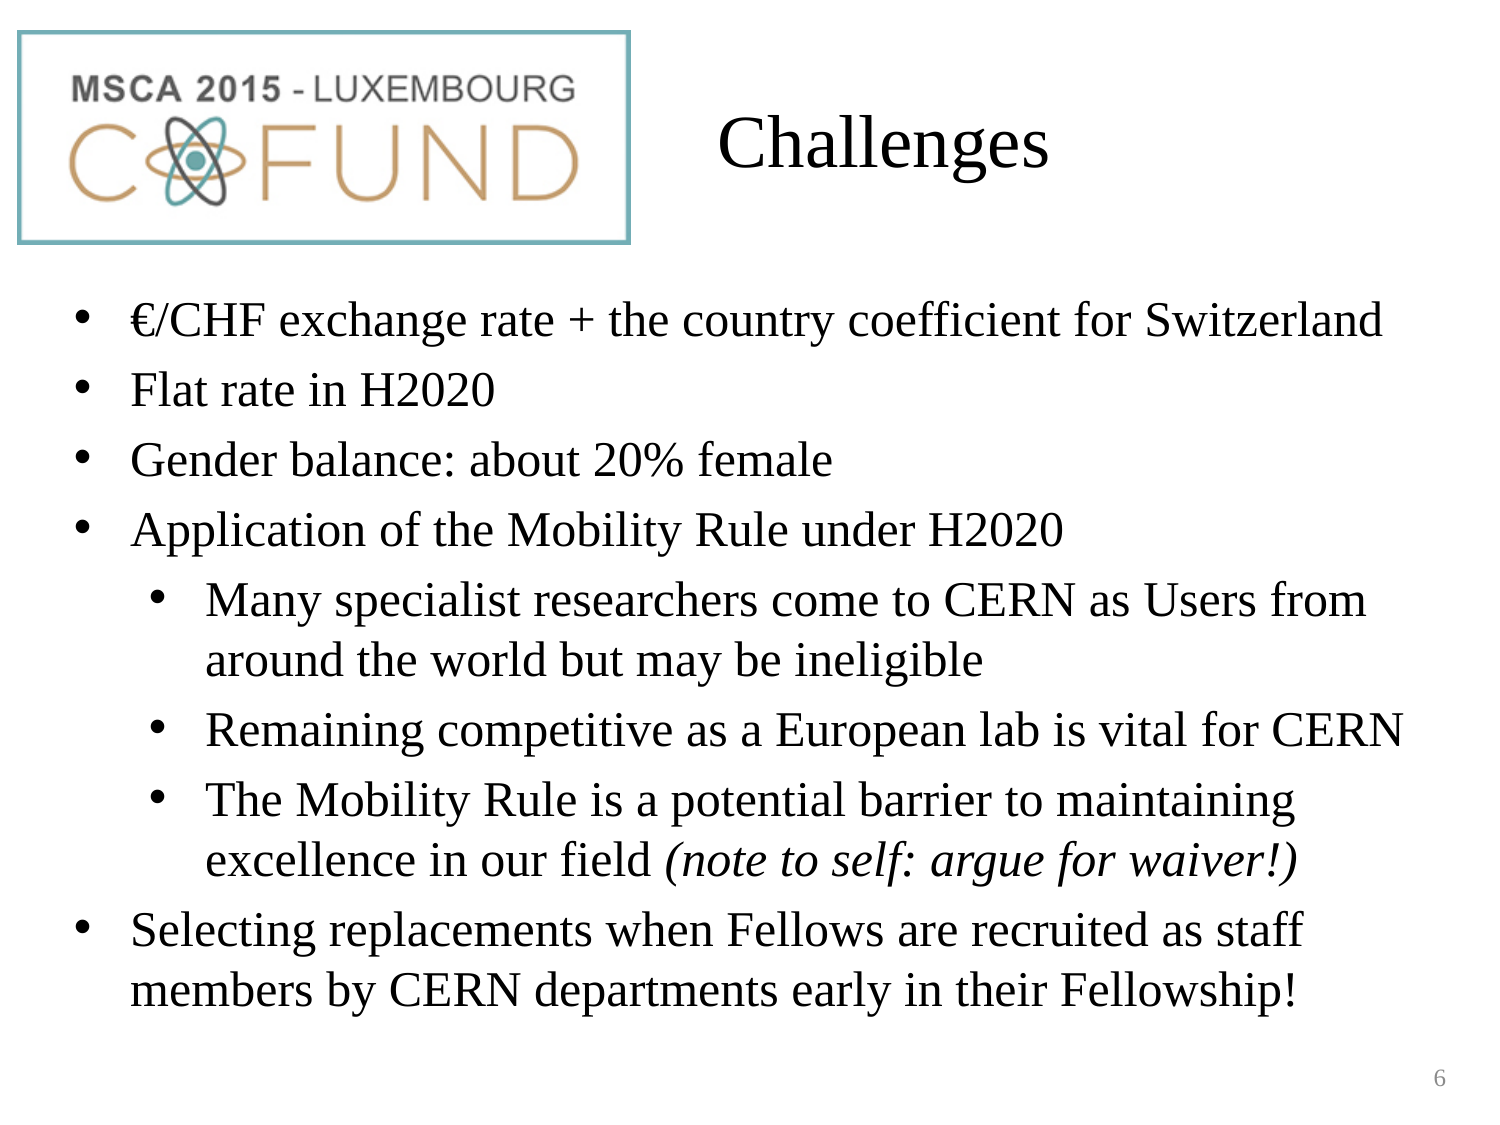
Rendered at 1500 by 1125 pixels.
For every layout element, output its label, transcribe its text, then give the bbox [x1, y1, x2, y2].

text_box Challenges [702, 30, 1483, 245]
subtitle €/CHF exchange rate + the country coefficient for Switzerland Flat rate in H2020 Gender balance: about 20% female Application of the Mobility Rule under H2020 Many specialist researchers come to CERN as Users from around the world but may be ineligible Remaining competitive as a European lab is vital for CERN The Mobility Rule is a potential barrier to maintaining excellence in our field (note to self: argue for waiver!) Selecting replacements when Fellows are recruited as staff members by CERN departments early in their Fellowship! [58, 278, 1483, 1000]
picture [17, 30, 631, 246]
footer 6 [986, 1046, 1462, 1107]
